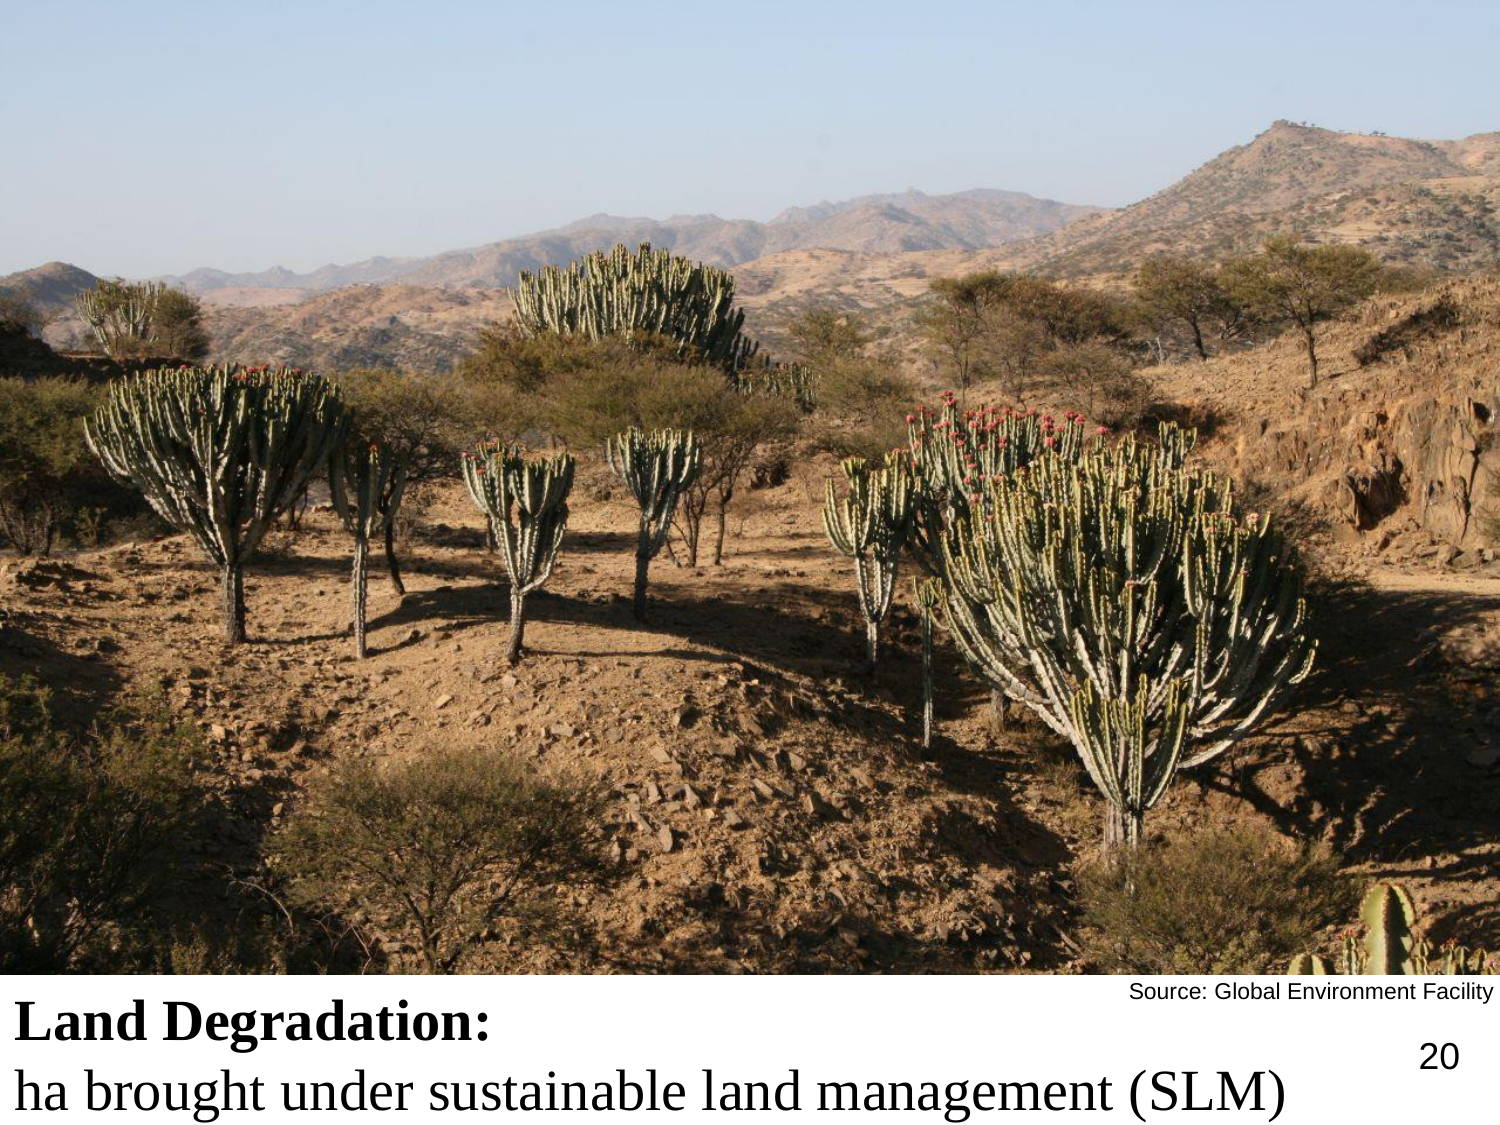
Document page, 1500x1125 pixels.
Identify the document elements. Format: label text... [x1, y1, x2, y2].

picture [0, 0, 1500, 976]
text_box Source: Global Environment Facility [1114, 982, 1500, 1012]
slide_number 20 [1387, 1012, 1500, 1095]
text_box Land Degradation: ha brought under sustainable land management (SLM) [0, 983, 1500, 1125]
